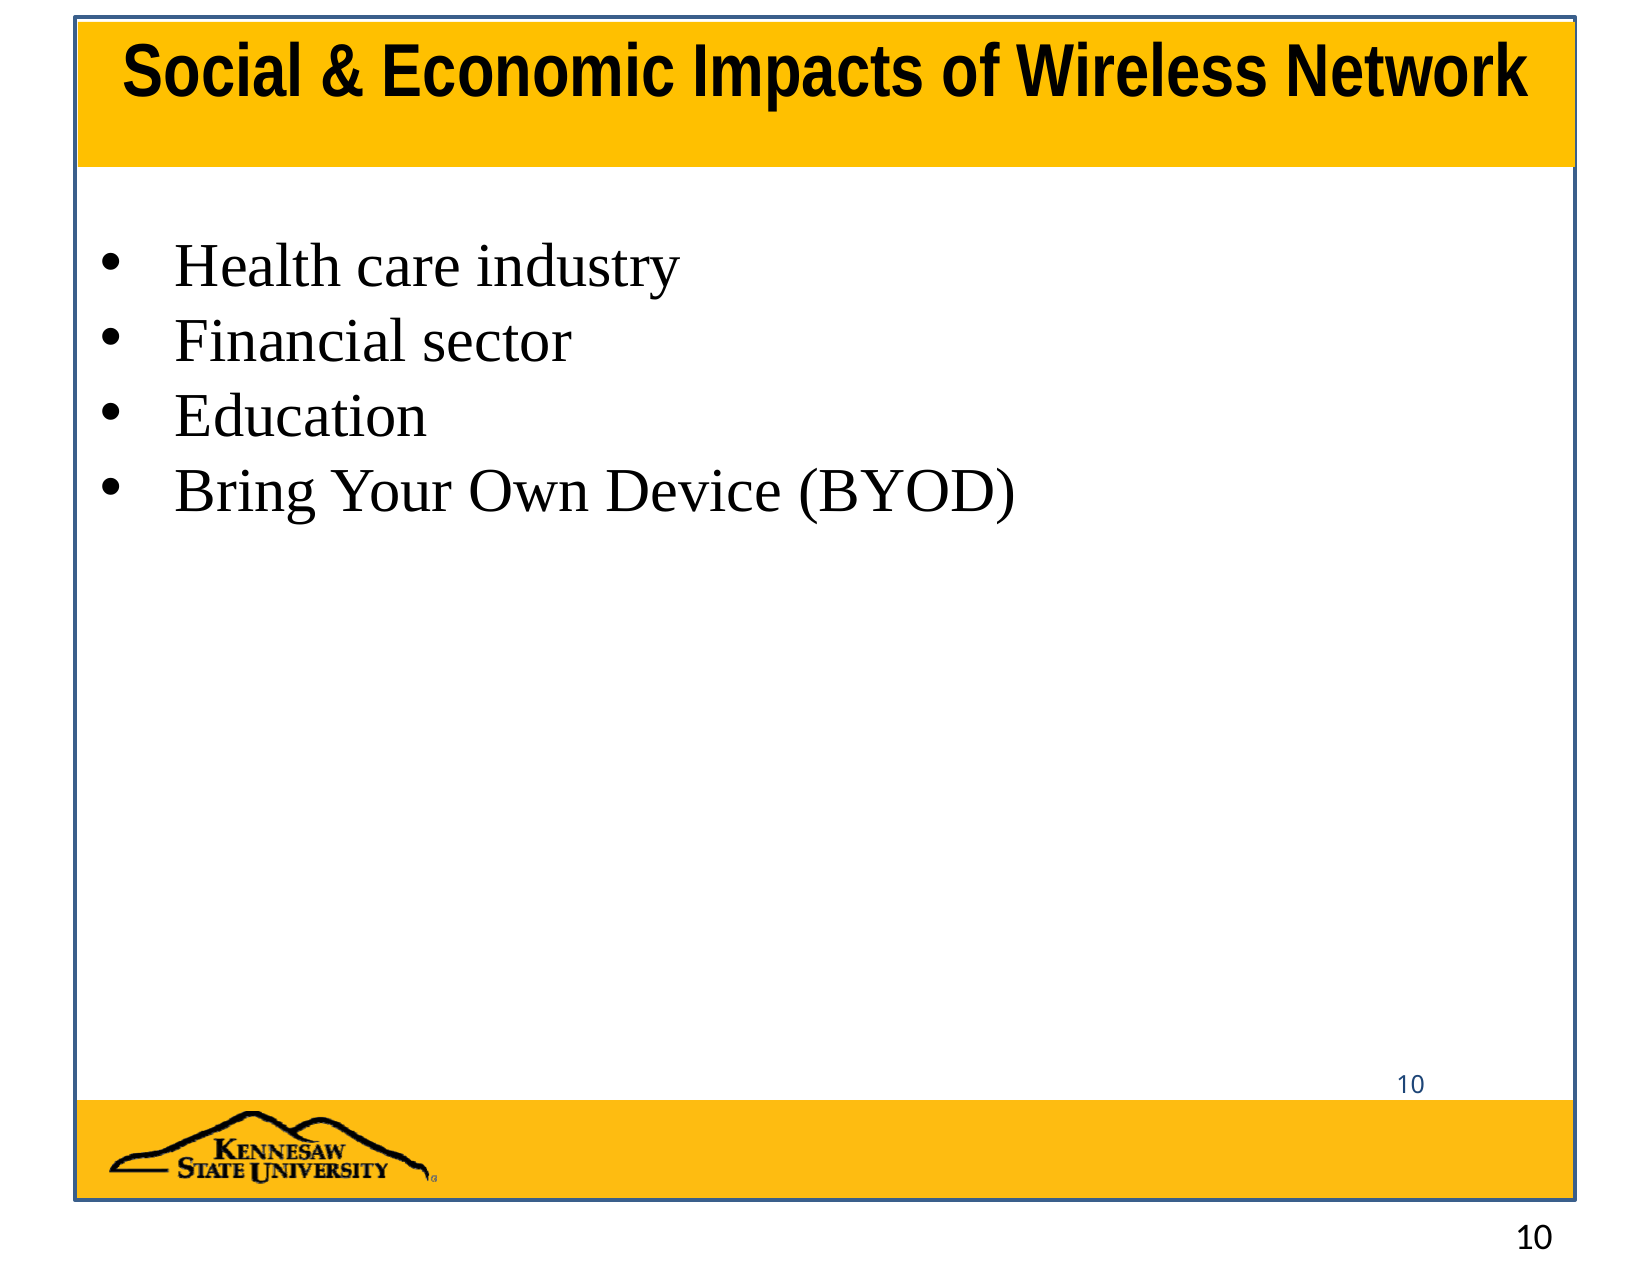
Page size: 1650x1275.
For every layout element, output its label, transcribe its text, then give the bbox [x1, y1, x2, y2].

slide_number 10 [1299, 1042, 1425, 1103]
picture [108, 1111, 437, 1184]
list Health care industry Financial sector Education Bring Your Own Device (BYOD) [99, 223, 1550, 527]
title Social & Economic Impacts of Wireless Network [77, 21, 1575, 167]
